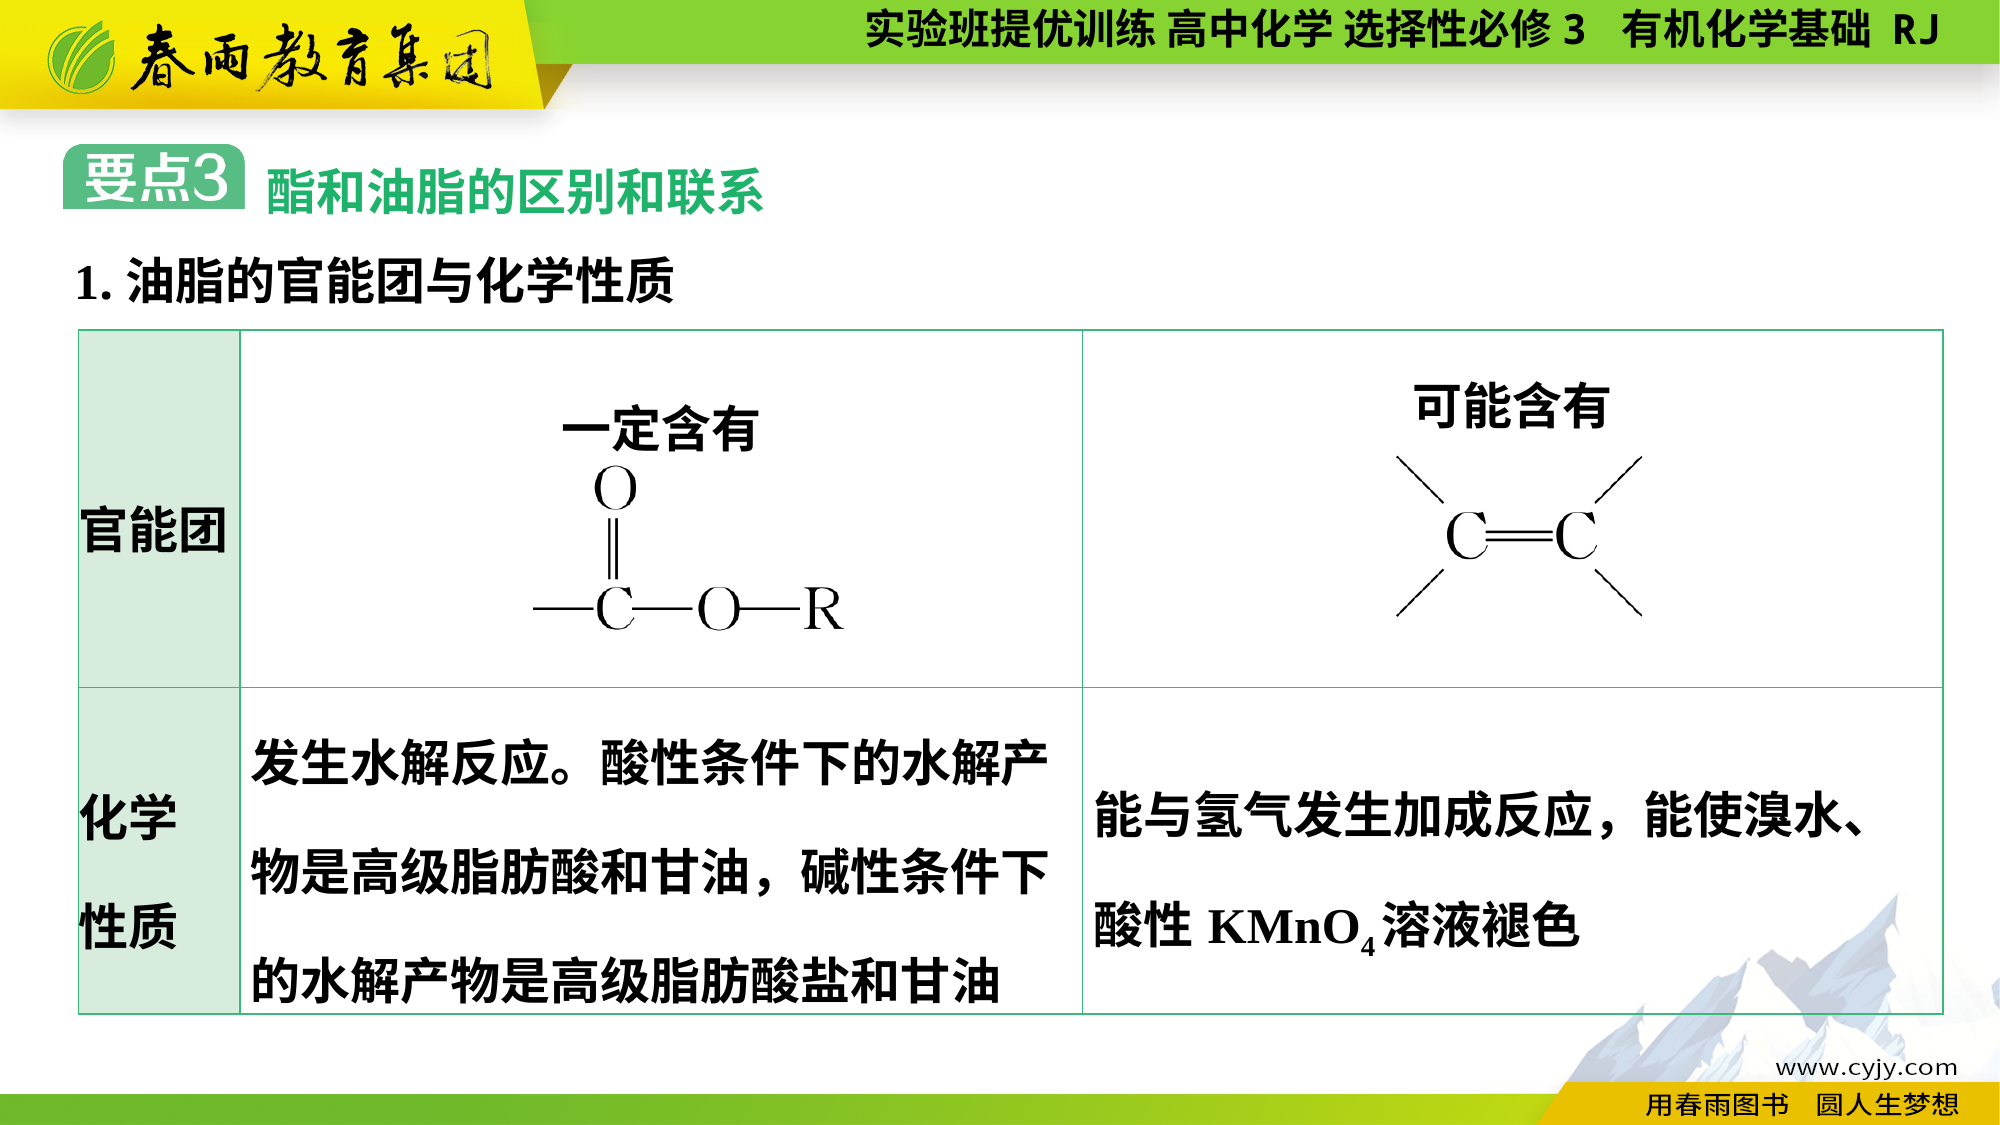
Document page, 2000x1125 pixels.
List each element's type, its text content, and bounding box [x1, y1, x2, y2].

list 酯和油脂的区别和联系 1.油脂的官能团与化学性质 [59, 122, 1944, 308]
table_header 一定含有 [241, 331, 1082, 687]
picture [0, 0, 2000, 1125]
table_cell 化学 性质 [79, 688, 239, 1013]
table_cell 能与氢气发生加成反应，能使溴水、酸性KMnO4溶液褪色 [1083, 688, 1942, 1013]
table_cell 发生水解反应。酸性条件下的水解产物是高级脂肪酸和甘油，碱性条件下的水解产物是高级脂肪酸盐和甘油 [241, 688, 1082, 1013]
table_header 可能含有 [1083, 331, 1942, 687]
table_header 官能团 [79, 331, 239, 687]
